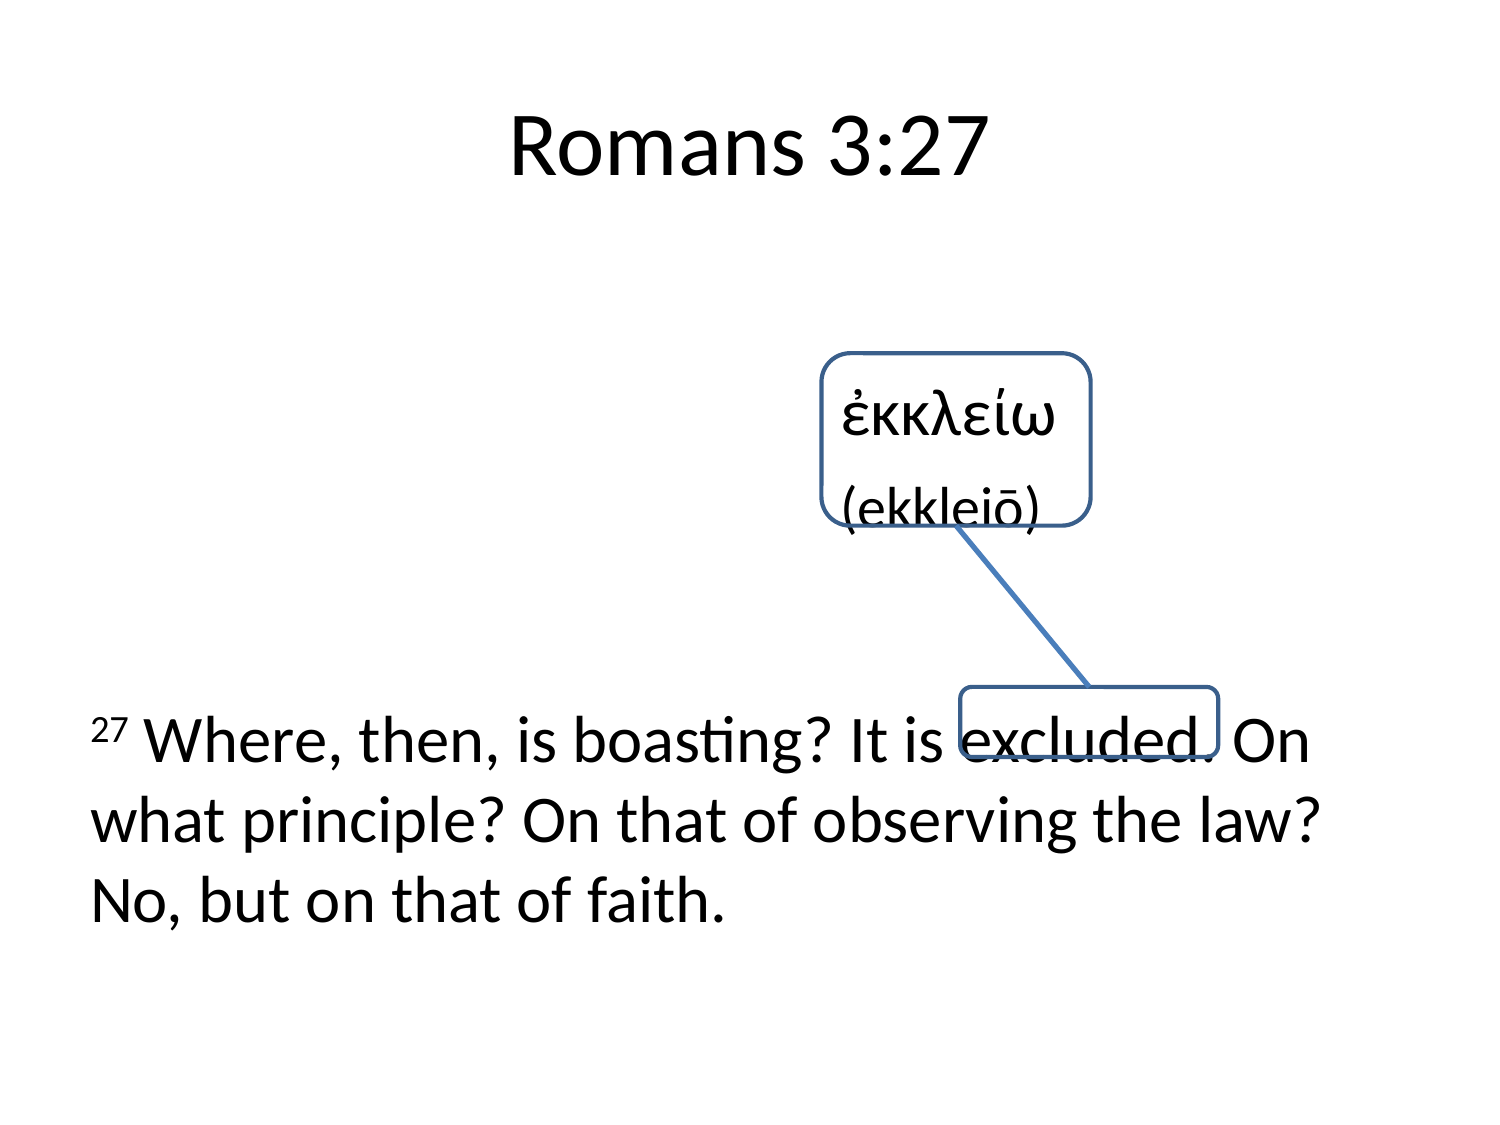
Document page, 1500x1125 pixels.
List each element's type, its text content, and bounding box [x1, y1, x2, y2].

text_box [955, 525, 1090, 688]
list ἐκκλείω (ekkleiō) 27 Where, then, is boasting? It is excluded. On what principle? On that of observing the law? No, but on that of faith. [75, 262, 1425, 1005]
title Romans 3:27 [75, 45, 1425, 233]
text_box [819, 351, 1093, 528]
text_box [958, 684, 1221, 760]
